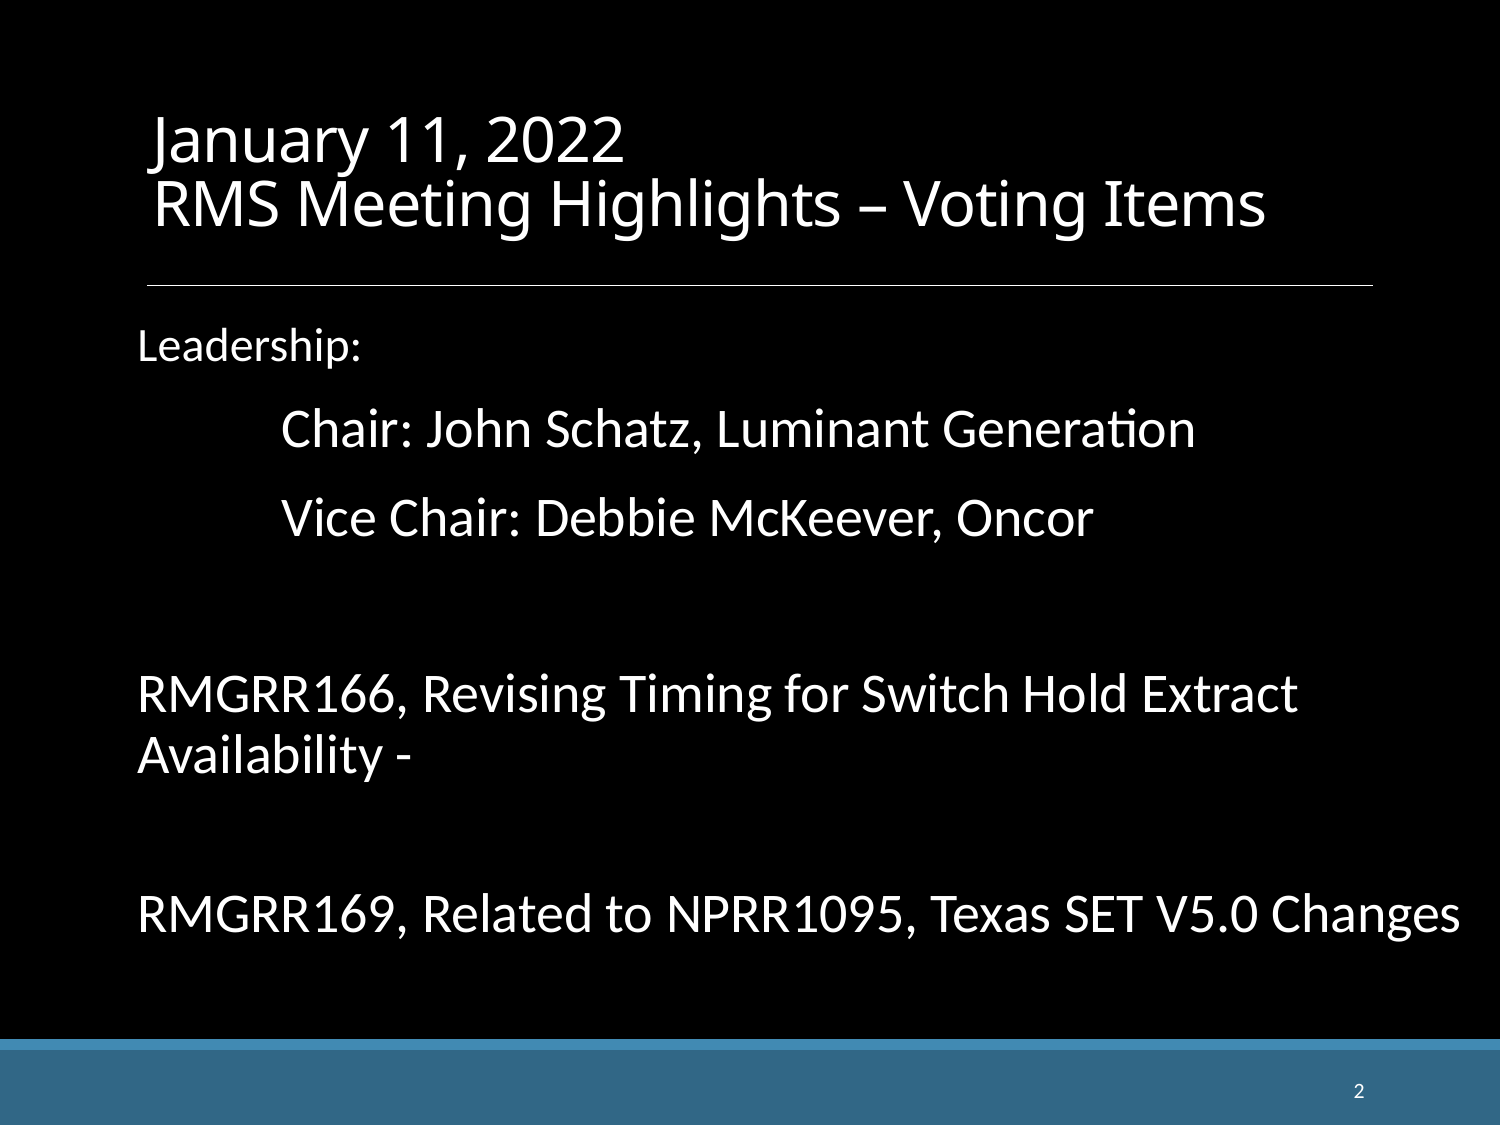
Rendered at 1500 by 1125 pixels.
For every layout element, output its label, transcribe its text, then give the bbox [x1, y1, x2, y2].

list Leadership: Chair: John Schatz, Luminant Generation Vice Chair: Debbie McKeever, Oncor RMGRR166, Revising Timing for Switch Hold Extract Availability - RMGRR169, Related to NPRR1095, Texas SET V5.0 Changes [137, 312, 1463, 1013]
slide_number 2 [1218, 1059, 1380, 1120]
title January 11, 2022 RMS Meeting Highlights – Voting Items [137, 75, 1350, 275]
